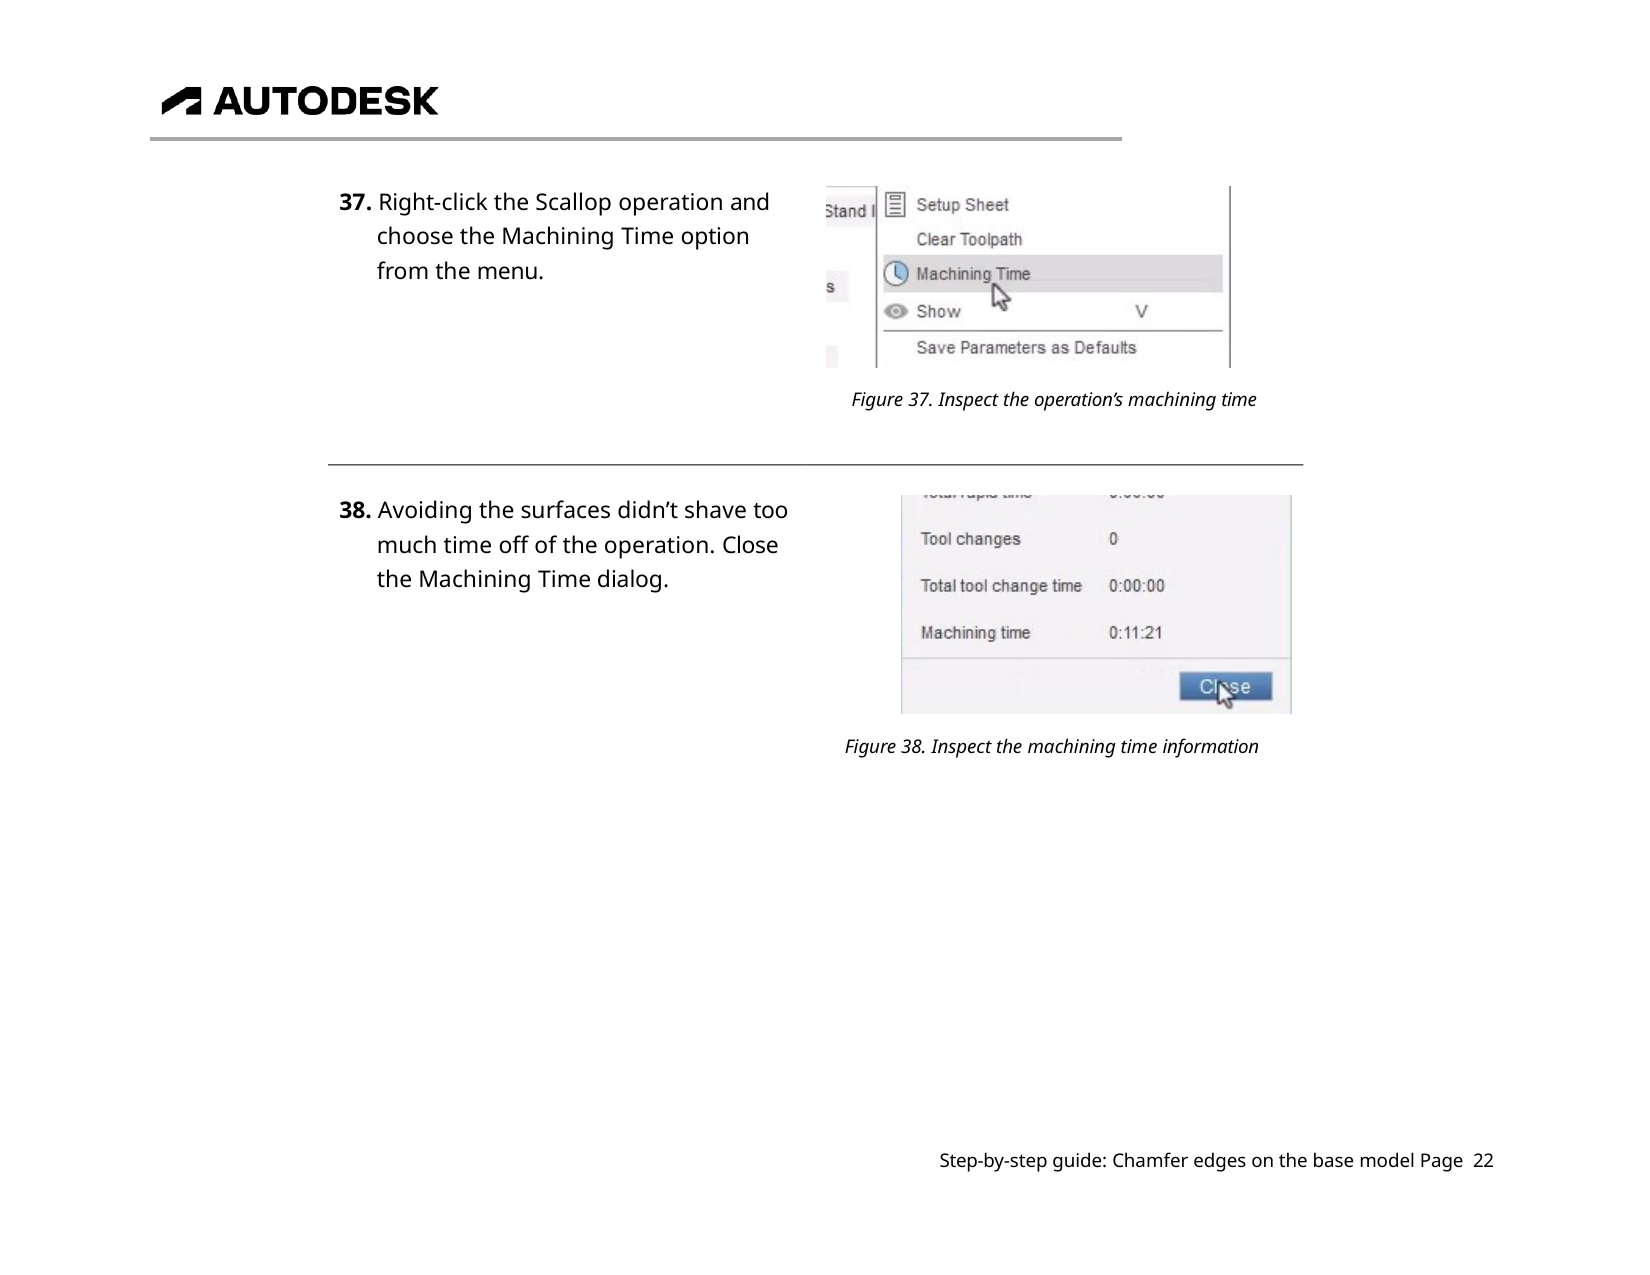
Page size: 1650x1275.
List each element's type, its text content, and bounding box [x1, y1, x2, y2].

picture [900, 494, 1292, 715]
slide_number Step-by-step guide: Chamfer edges on the base model Page 20 [937, 1145, 1509, 1275]
text_box 38. Avoiding the surfaces didn’t shave too much time off of the operation. Close the Machining Time dialog. [337, 487, 794, 593]
picture [161, 86, 439, 115]
text_box Figure 38. Inspect the machining time information [842, 732, 1294, 757]
text_box 37. Right-click the Scallop operation and choose the Machining Time option from the menu. [337, 178, 780, 284]
picture [825, 186, 1231, 368]
text_box Figure 37. Inspect the operation’s machining time [849, 385, 1294, 411]
